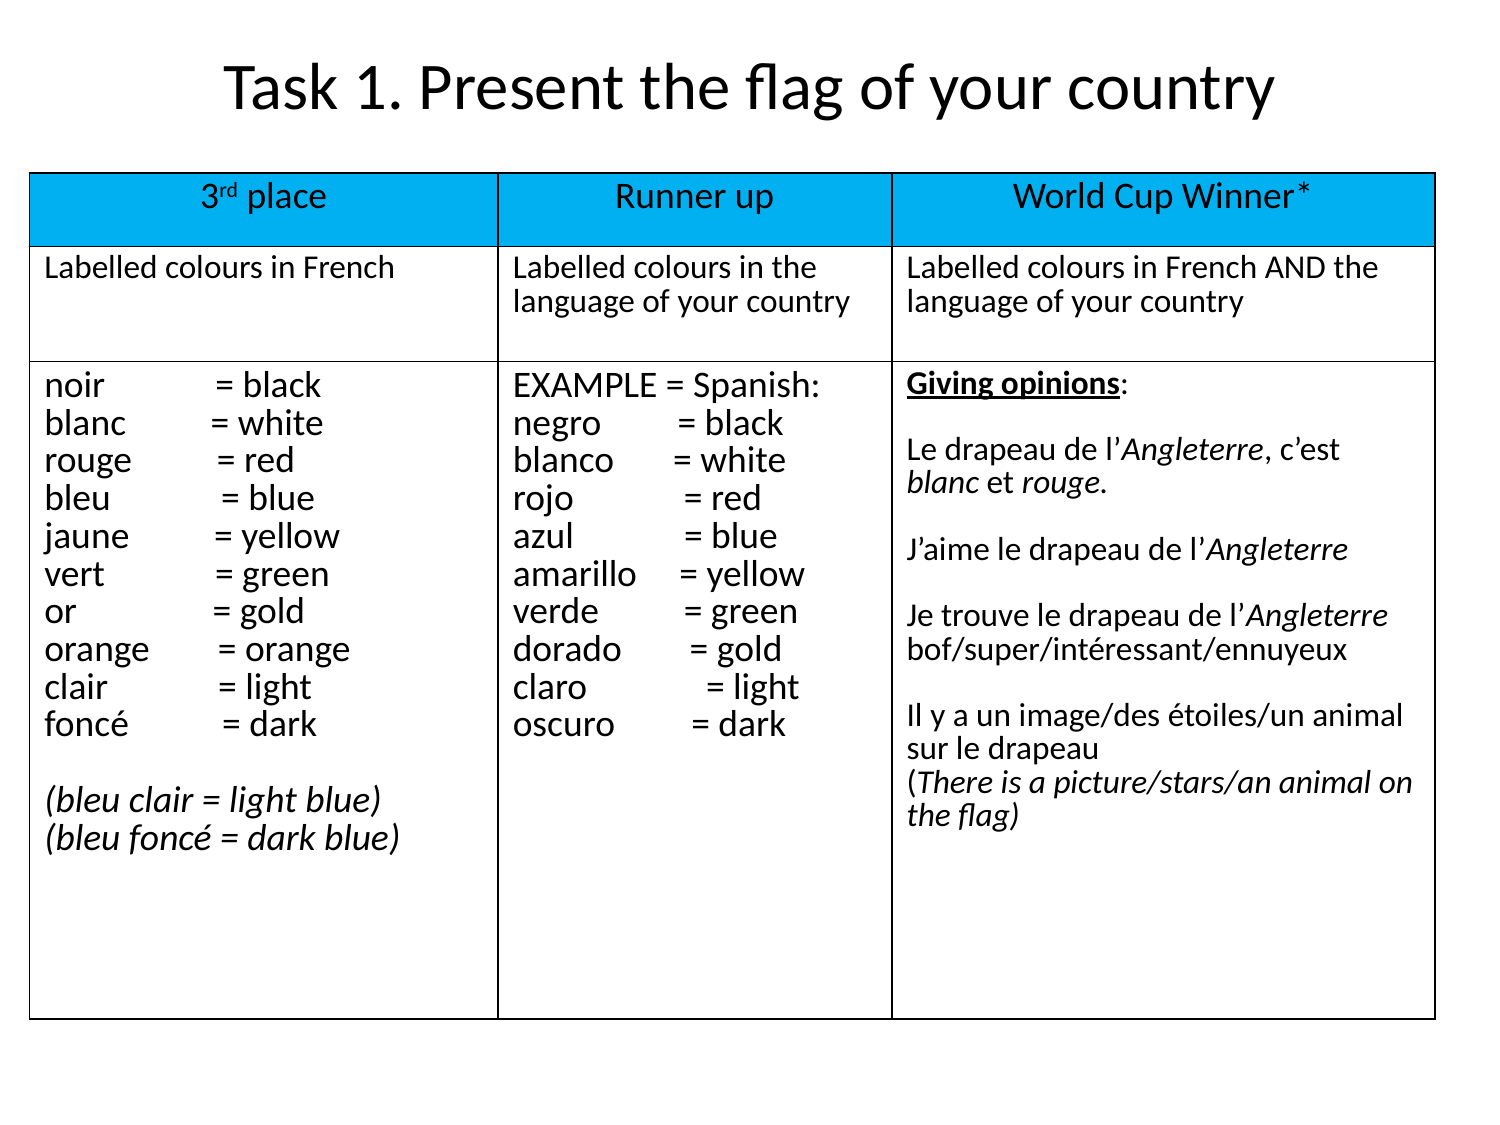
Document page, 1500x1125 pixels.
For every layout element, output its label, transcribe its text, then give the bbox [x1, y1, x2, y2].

table_cell Labelled colours in French AND the language of your country [893, 247, 1434, 361]
table_cell Giving opinions: Le drapeau de l’Angleterre, c’est blanc et rouge. J’aime le drapeau de l’Angleterre Je trouve le drapeau de l’Angleterre bof/super/intéressant/ennuyeux Il y a un image/des étoiles/un animal sur le drapeau (There is a picture/stars/an animal on the flag) [893, 362, 1434, 1018]
title Task 1. Present the flag of your country [75, 42, 1425, 124]
table_cell EXAMPLE = Spanish: negro = black blanco = white rojo = red azul = blue amarillo = yellow verde = green dorado = gold claro = light oscuro = dark [499, 362, 891, 1018]
table_cell noir = black blanc = white rouge = red bleu = blue jaune = yellow vert = green or = gold orange = orange clair = light foncé = dark (bleu clair = light blue) (bleu foncé = dark blue) [30, 362, 497, 1018]
table_header World Cup Winner* [893, 174, 1434, 246]
table_header Runner up [499, 174, 891, 246]
table_header 3rd place [30, 174, 497, 246]
table_cell Labelled colours in the language of your country [499, 247, 891, 361]
table_cell Labelled colours in French [30, 247, 497, 361]
